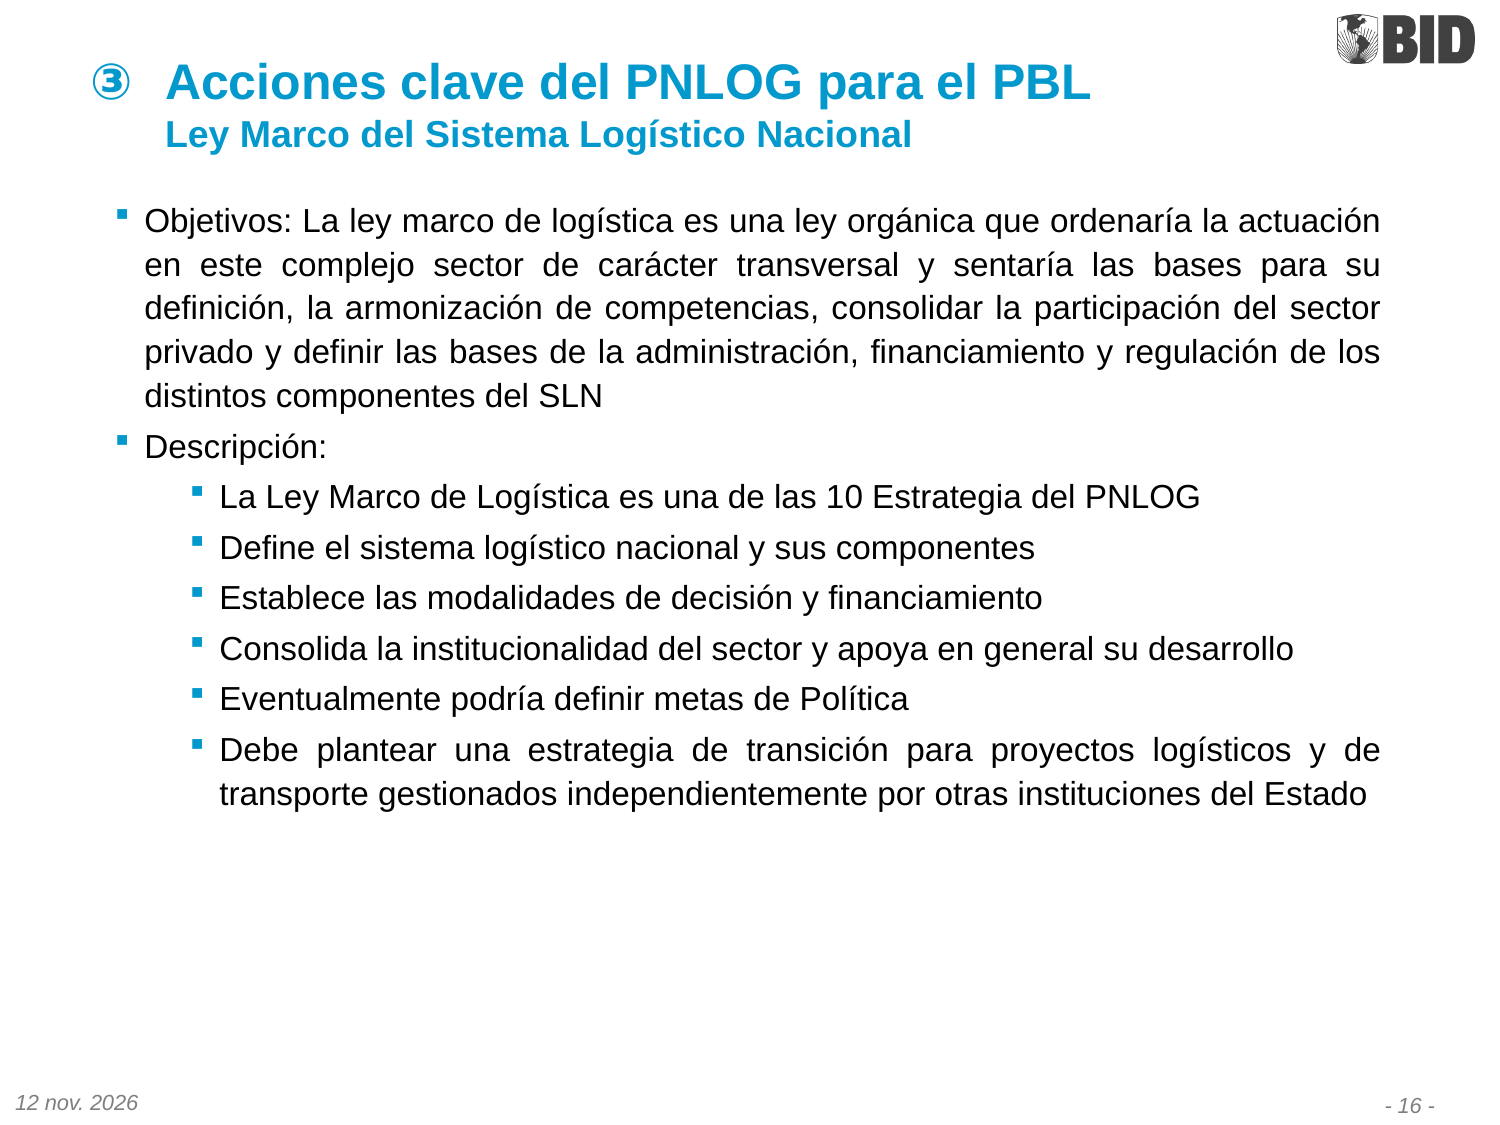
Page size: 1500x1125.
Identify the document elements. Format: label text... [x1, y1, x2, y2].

slide_number - 16 - [1312, 1084, 1451, 1125]
text_box Objetivos: La ley marco de logística es una ley orgánica que ordenaría la actuación en este complejo sector de carácter transversal y sentaría las bases para su definición, la armonización de competencias, consolidar la participación del sector privado y definir las bases de la administración, financiamiento y regulación de los distintos componentes del SLN Descripción: La Ley Marco de Logística es una de las 10 Estrategia del PNLOG Define el sistema logístico nacional y sus componentes Establece las modalidades de decisión y financiamiento Consolida la institucionalidad del sector y apoya en general su desarrollo Eventualmente podría definir metas de Política Debe plantear una estrategia de transición para proyectos logísticos y de transporte gestionados independientemente por otras instituciones del Estado [99, 187, 1398, 820]
picture [1413, 14, 1475, 64]
slide_number 02-15 [0, 1080, 163, 1125]
title Acciones clave del PNLOG para el PBL Ley Marco del Sistema Logístico Nacional [75, 0, 1413, 205]
